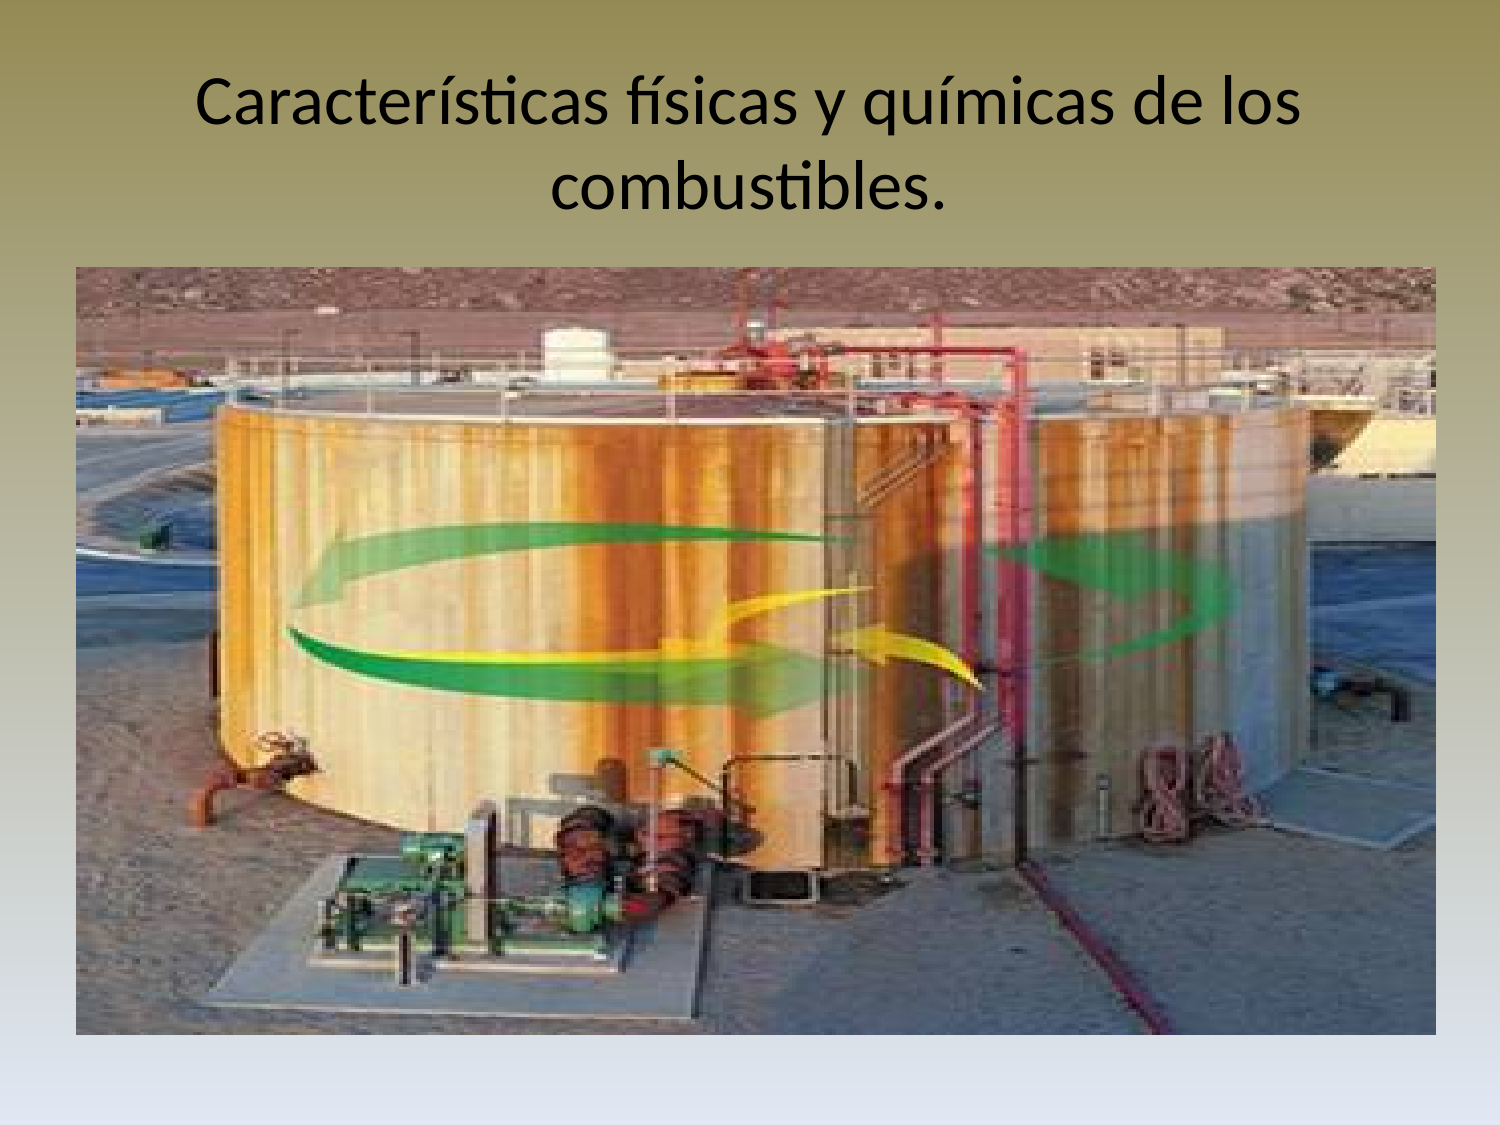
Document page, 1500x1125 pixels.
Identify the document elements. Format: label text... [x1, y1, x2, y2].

title Características físicas y químicas de los combustibles. [75, 45, 1425, 233]
picture [76, 266, 1436, 1036]
